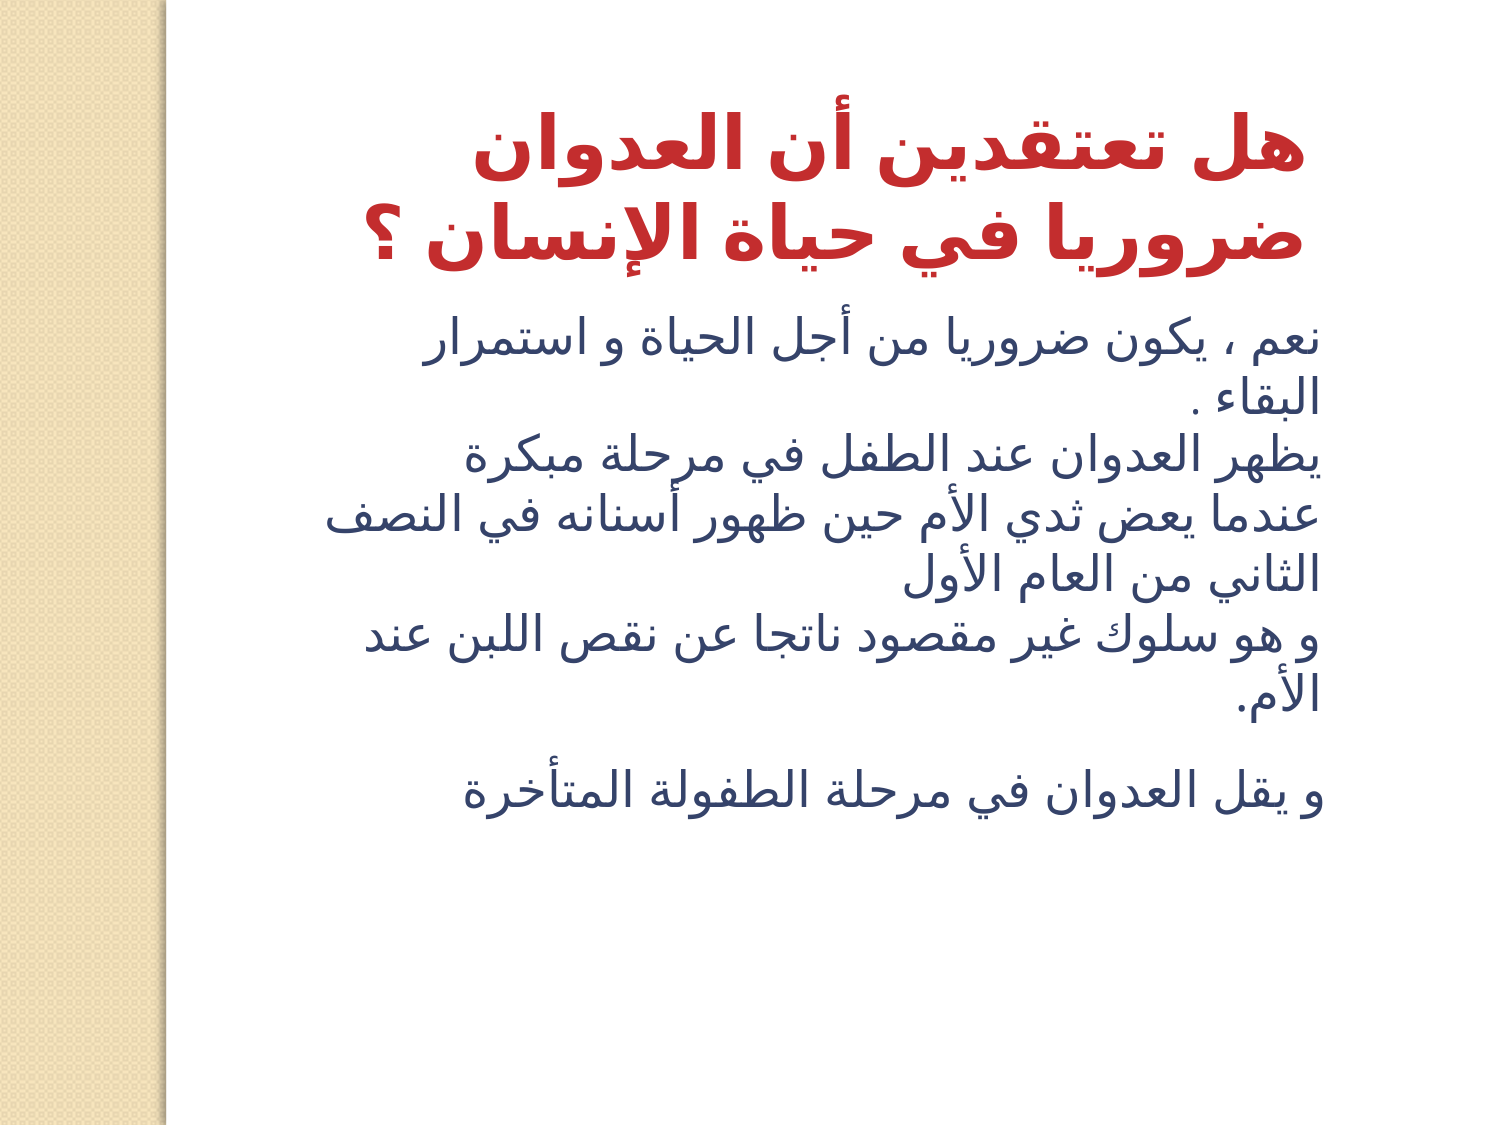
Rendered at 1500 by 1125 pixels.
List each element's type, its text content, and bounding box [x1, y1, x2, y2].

text_box هل تعتقدين أن العدوان ضروريا في حياة الإنسان ؟ [286, 87, 1324, 283]
text_box و يقل العدوان في مرحلة الطفولة المتأخرة [304, 749, 1342, 825]
text_box نعم ، يكون ضروريا من أجل الحياة و استمرار البقاء . [299, 296, 1338, 414]
text_box يظهر العدوان عند الطفل في مرحلة مبكرة عندما يعض ثدي الأم حين ظهور أسنانه في النصف الثاني من العام الأول و هو سلوك غير مقصود ناتجا عن نقص اللبن عند الأم. [299, 414, 1338, 789]
